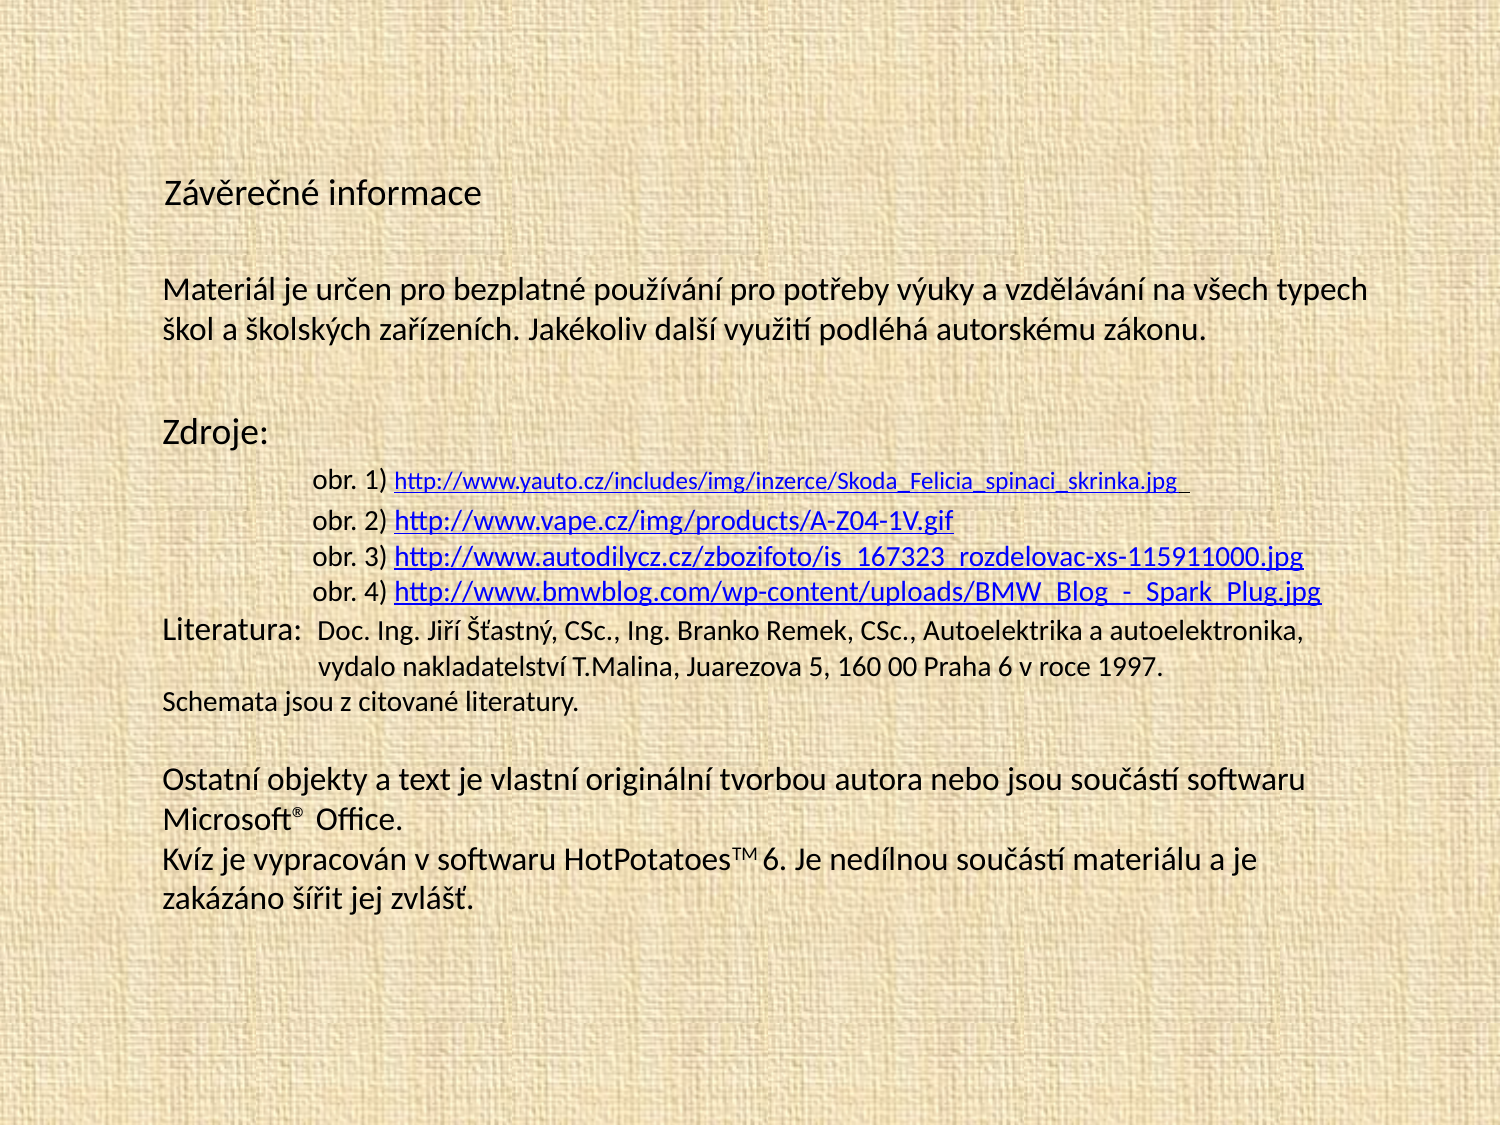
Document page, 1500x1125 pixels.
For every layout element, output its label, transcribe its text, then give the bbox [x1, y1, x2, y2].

text_box Materiál je určen pro bezplatné používání pro potřeby výuky a vzdělávání na všech typech škol a školských zařízeních. Jakékoliv další využití podléhá autorskému zákonu. Zdroje: obr. 1) http://www.yauto.cz/includes/img/inzerce/Skoda_Felicia_spinaci_skrinka.jpg obr. 2) http://www.vape.cz/img/products/A-Z04-1V.gif obr. 3) http://www.autodilycz.cz/zbozifoto/is_167323_rozdelovac-xs-115911000.jpg obr. 4) http://www.bmwblog.com/wp-content/uploads/BMW_Blog_-_Spark_Plug.jpg Literatura: Doc. Ing. Jiří Šťastný, CSc., Ing. Branko Remek, CSc., Autoelektrika a autoelektronika, vydalo nakladatelství T.Malina, Juarezova 5, 160 00 Praha 6 v roce 1997. Schemata jsou z citované literatury. Ostatní objekty a text je vlastní originální tvorbou autora nebo jsou součástí softwaru Microsoft® Office. Kvíz je vypracován v softwaru HotPotatoesTM 6. Je nedílnou součástí materiálu a je zakázáno šířit jej zvlášť. [147, 260, 1388, 985]
text_box Závěrečné informace [149, 160, 498, 221]
